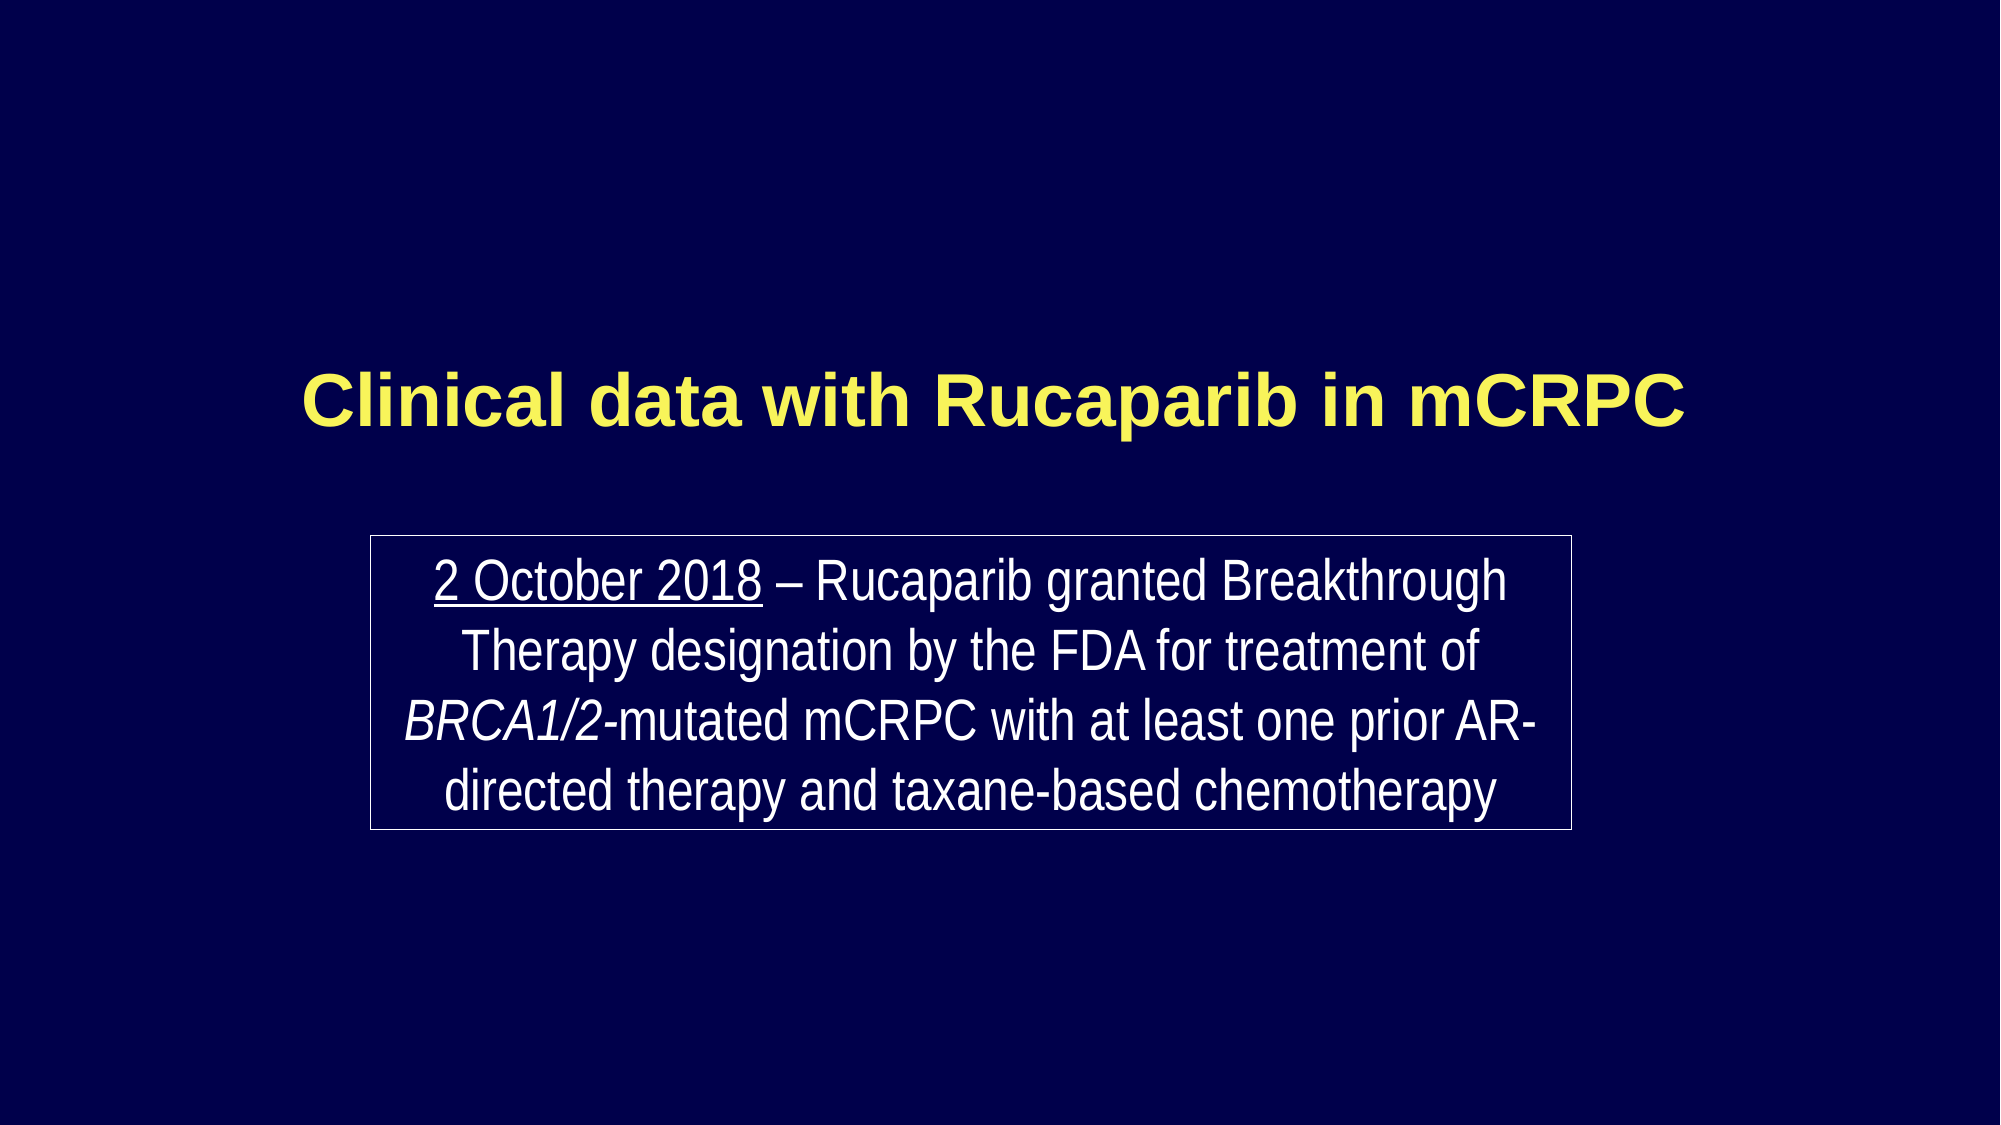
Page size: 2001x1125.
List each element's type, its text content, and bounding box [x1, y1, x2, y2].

text_box 2 October 2018 – Rucaparib granted Breakthrough Therapy designation by the FDA for treatment of BRCA1/2-mutated mCRPC with at least one prior AR-directed therapy and taxane-based chemotherapy [370, 535, 1572, 830]
title Clinical data with Rucaparib in mCRPC [285, 349, 1743, 444]
